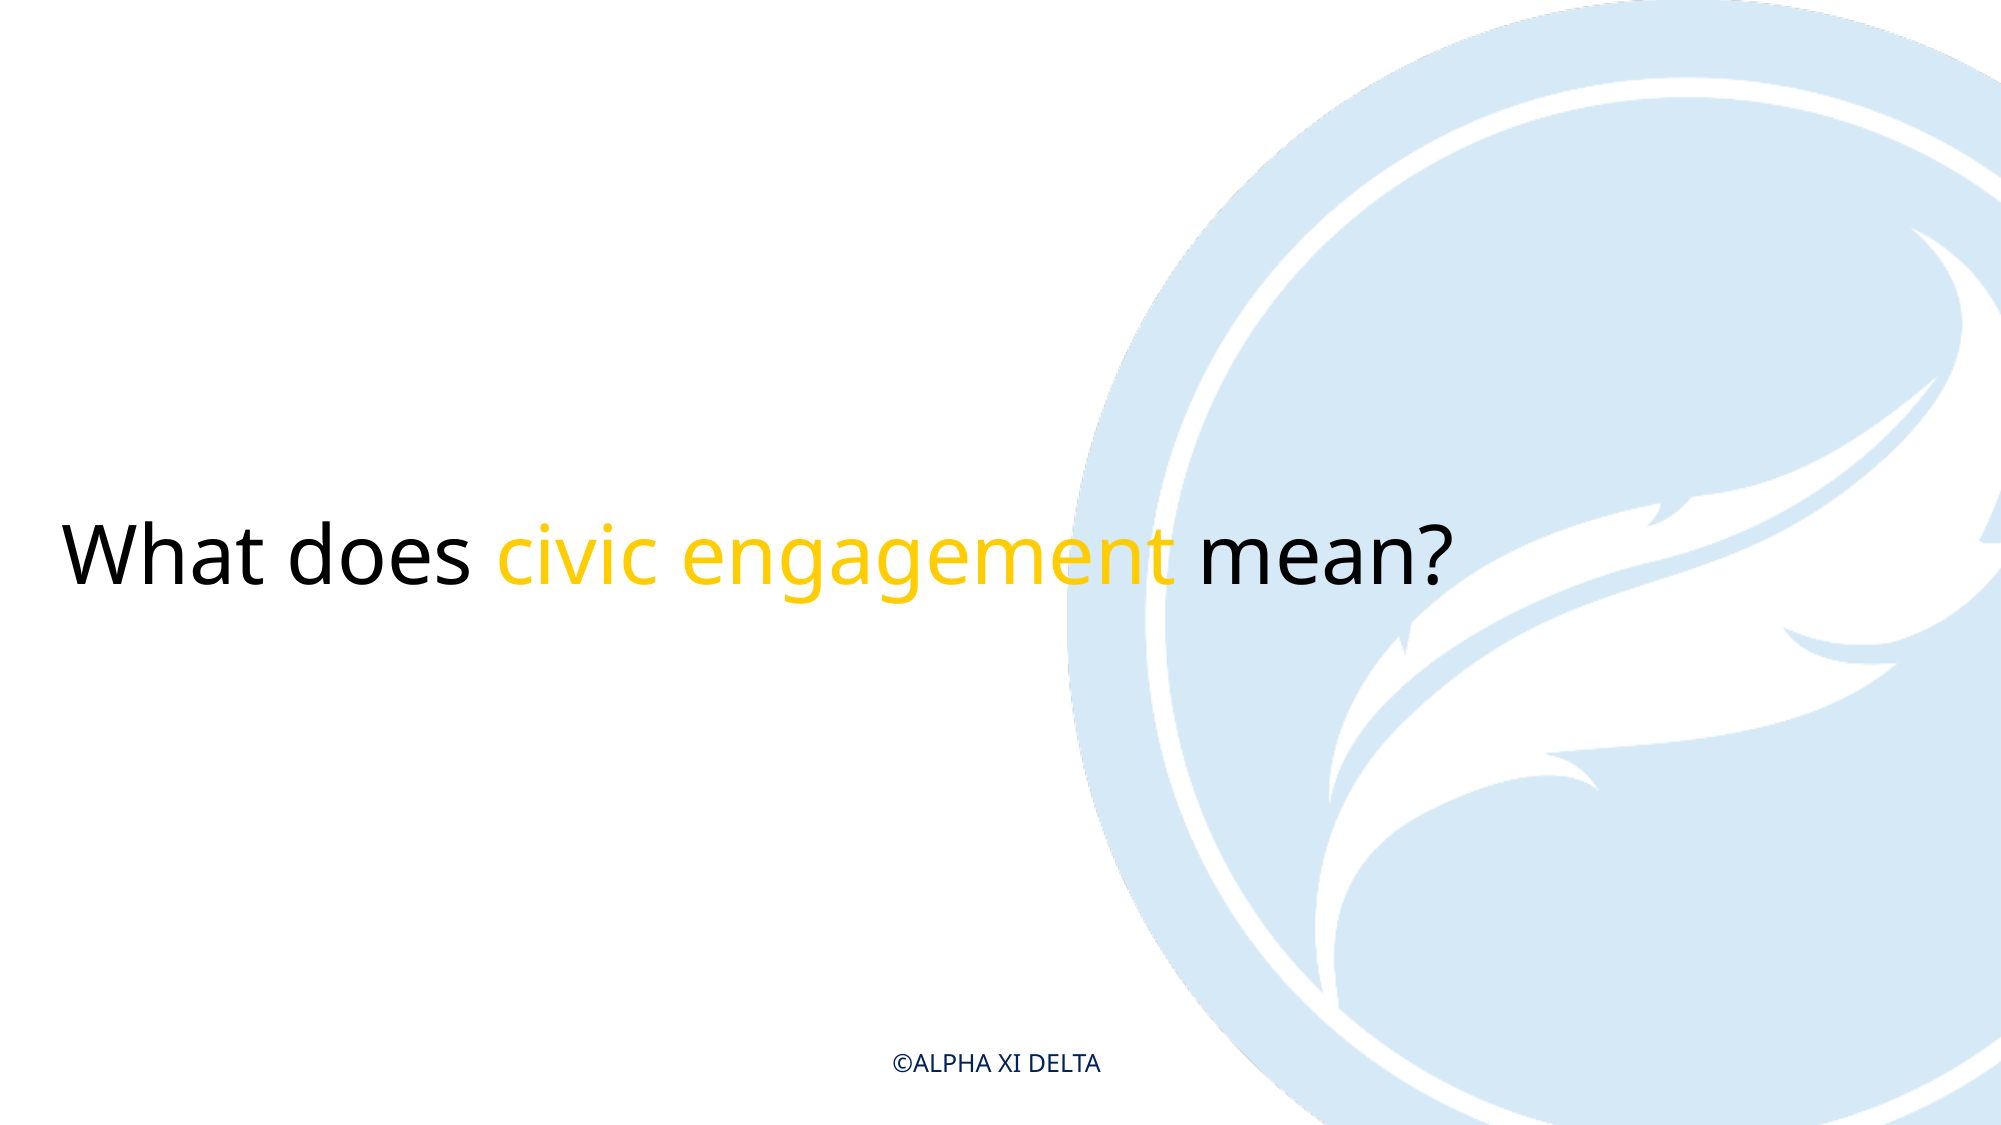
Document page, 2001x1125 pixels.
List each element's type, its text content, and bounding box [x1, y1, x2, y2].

footer ©ALPHA XI DELTA [137, 1032, 1863, 1092]
list What does civic engagement mean? [45, 506, 1471, 619]
